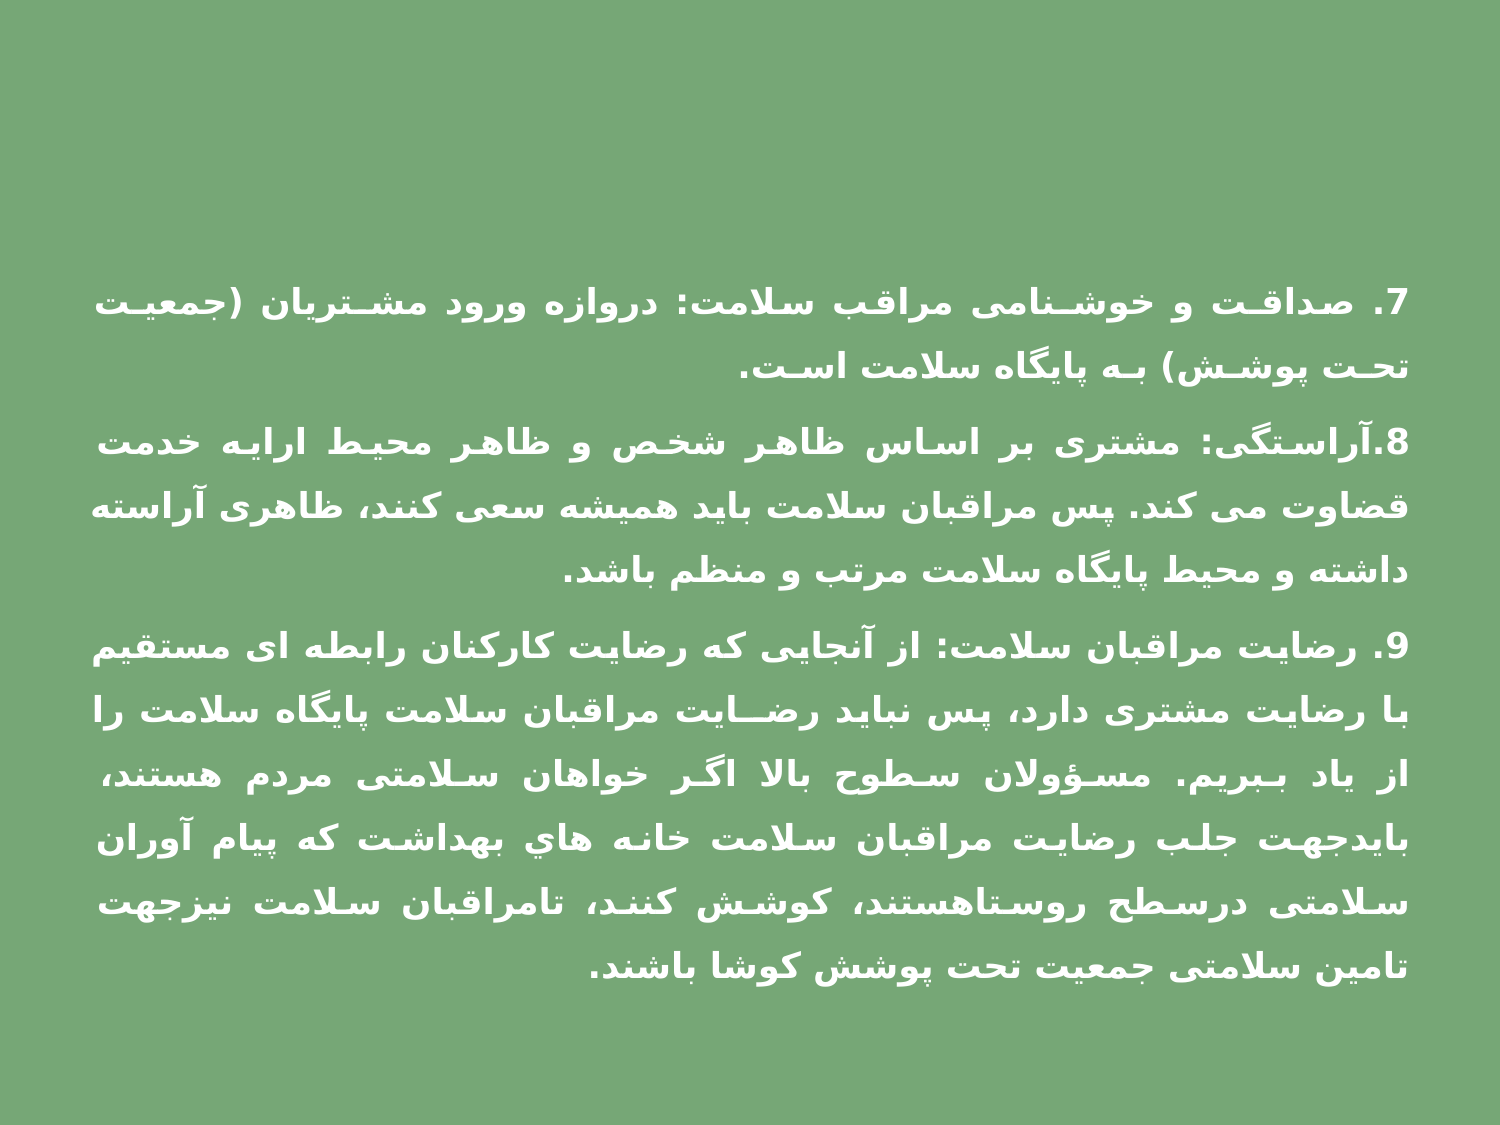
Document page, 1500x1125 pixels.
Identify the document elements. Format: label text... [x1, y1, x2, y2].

list 7. صداقـت و خوشـنامی مراقب سلامت: دروازه ورود مشـتریان (جمعیـت تحـت پوشـش) بـه پایگاه سلامت اسـت. 8.آراستگی: مشتری بر اساس ظاهر شخص و ظاهر محیط ارایه خدمت قضاوت می کند. پس مراقبان سلامت باید همیشه سعی کنند، ظاهری آراسته داشته و محیط پایگاه سلامت مرتب و منظم باشد. 9. رضایت مراقبان سلامت: از آنجایی که رضایت کارکنان رابطه ای مستقیم با رضایت مشتری دارد، پس نباید رضــایت مراقبان سلامت پایگاه سلامت را از یاد ببریم. مسؤولان سطوح بالا اگر خواهان سلامتی مردم هستند، بایدجهت جلب رضایت مراقبان سلامت خانه هاي بهداشت که پیام آوران سلامتی درسطح روستاهستند، کوشش کنند، تامراقبان سلامت نیزجهت تامین سلامتی جمعیت تحت پوشش کوشا باشند. [75, 249, 1425, 1000]
